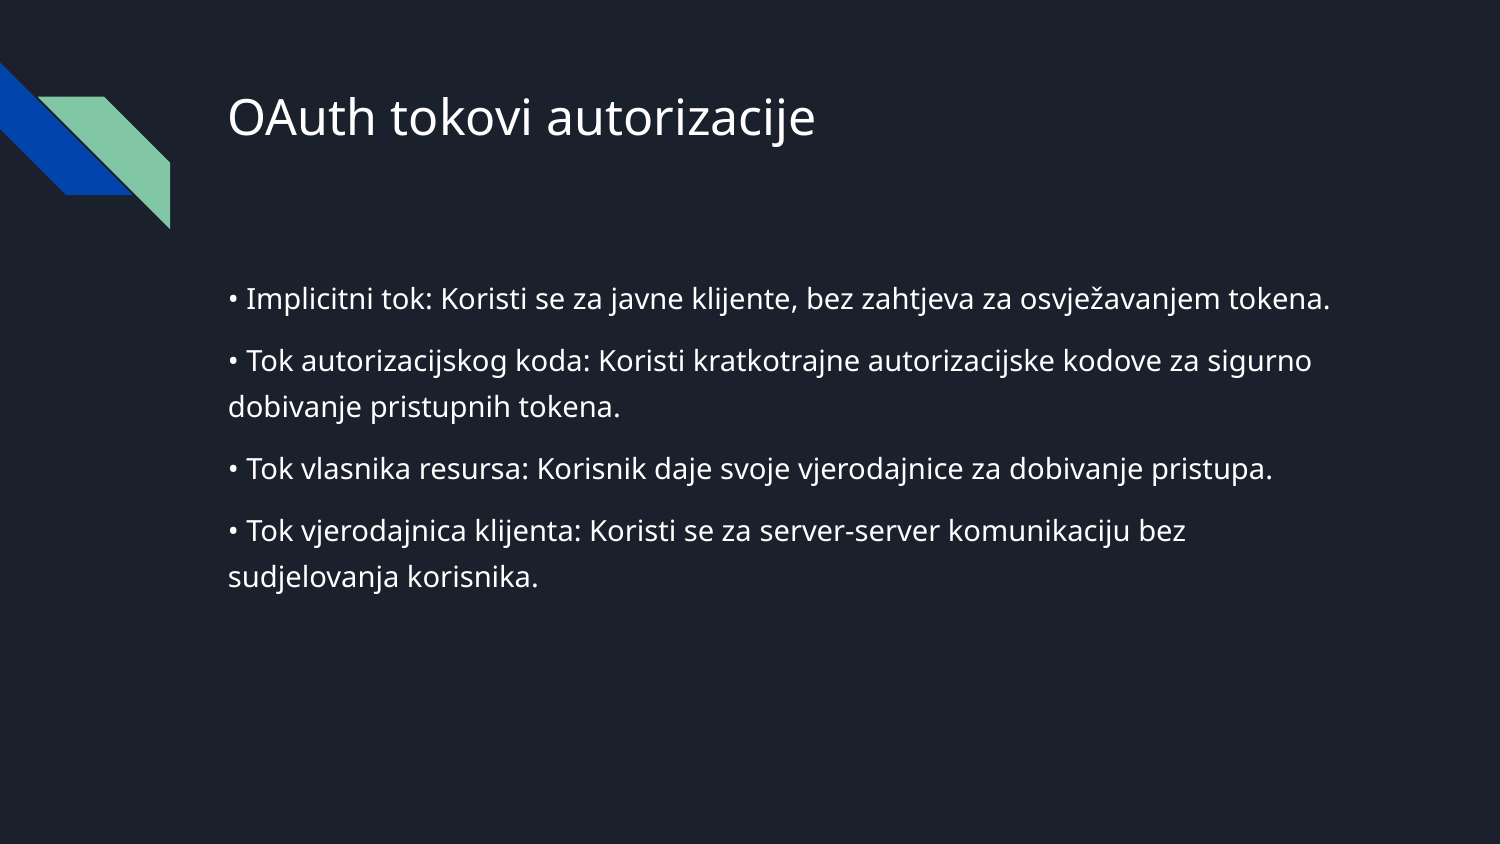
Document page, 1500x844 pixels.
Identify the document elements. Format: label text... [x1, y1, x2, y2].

title OAuth tokovi autorizacije [212, 66, 1368, 217]
list • Implicitni tok: Koristi se za javne klijente, bez zahtjeva za osvježavanjem tokena. • Tok autorizacijskog koda: Koristi kratkotrajne autorizacijske kodove za sigurno dobivanje pristupnih tokena. • Tok vlasnika resursa: Korisnik daje svoje vjerodajnice za dobivanje pristupa. • Tok vjerodajnica klijenta: Koristi se za server-server komunikaciju bez sudjelovanja korisnika. [212, 257, 1368, 735]
